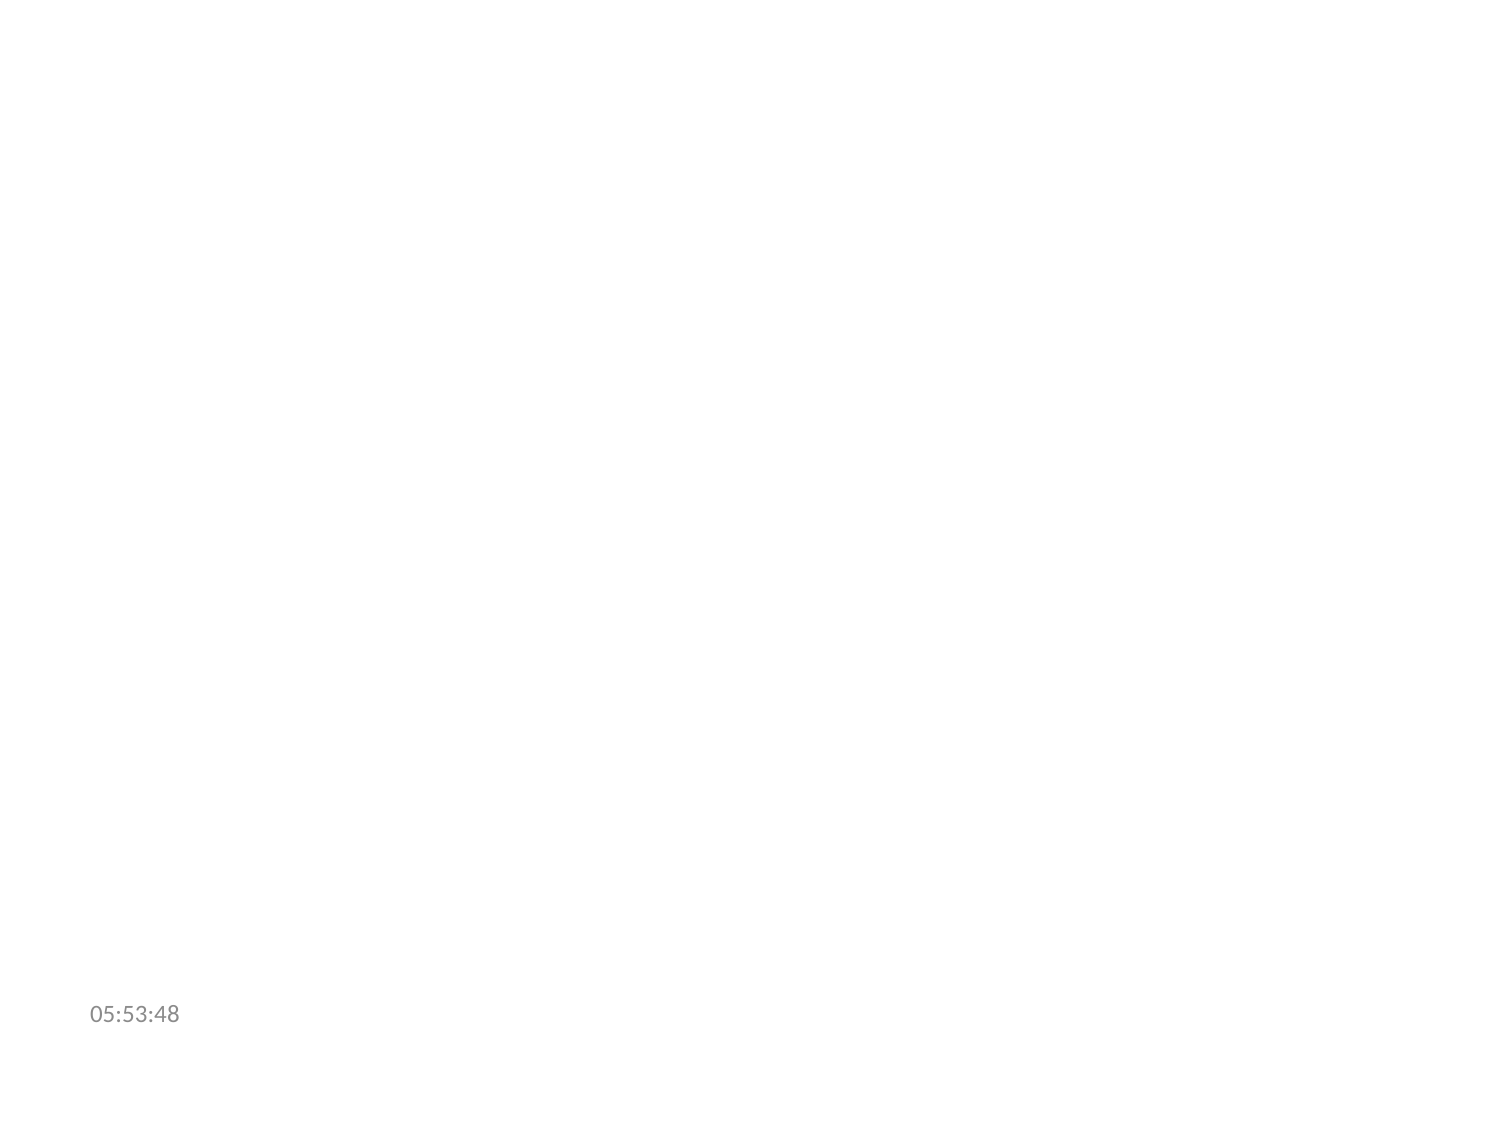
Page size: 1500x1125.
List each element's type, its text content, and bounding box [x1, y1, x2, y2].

text_box 15:35:09 [75, 982, 425, 1043]
